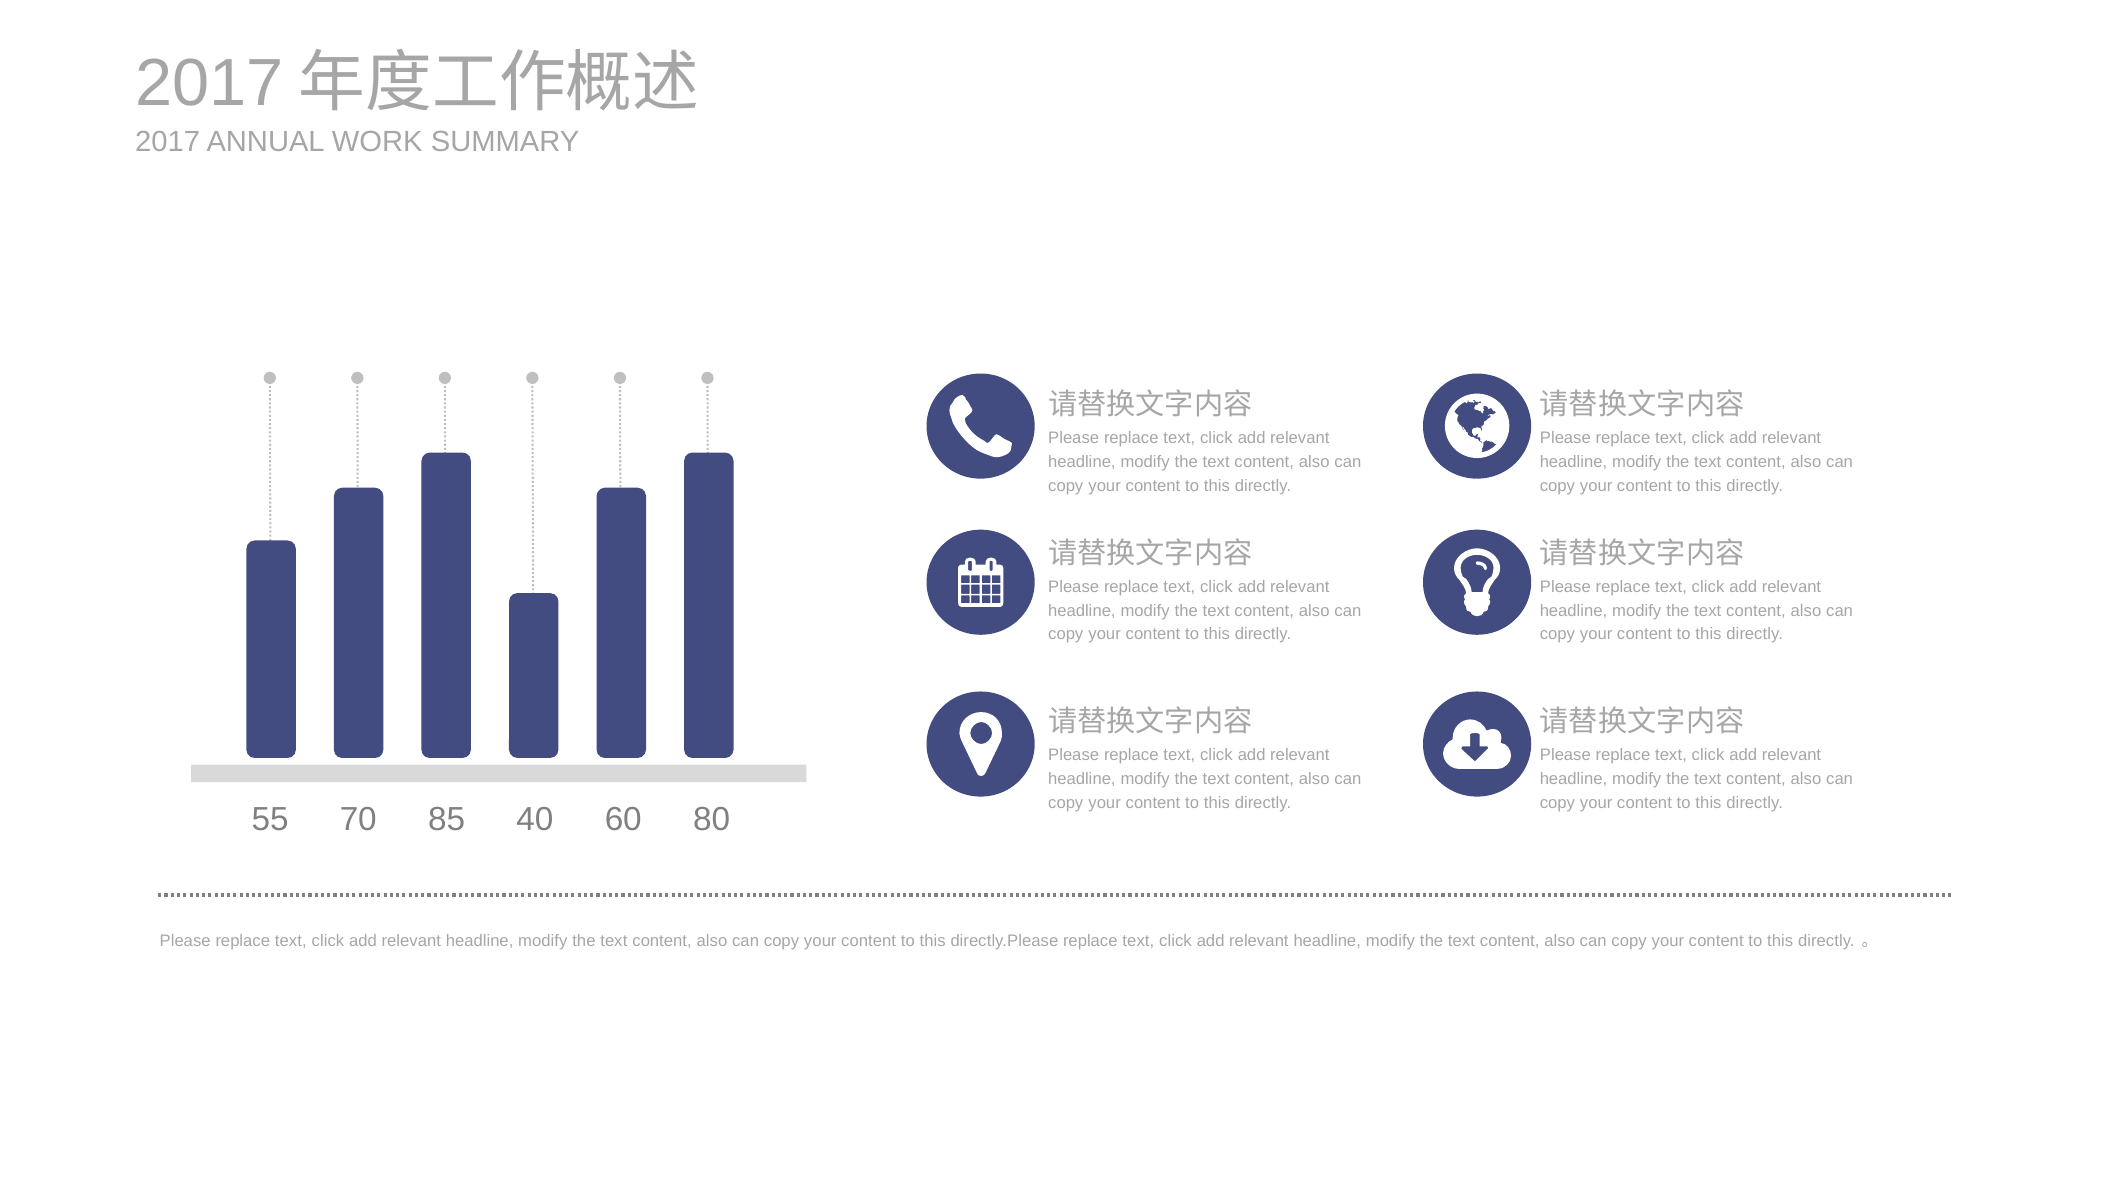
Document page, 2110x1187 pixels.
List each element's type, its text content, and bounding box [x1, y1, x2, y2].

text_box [1048, 527, 1383, 643]
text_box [596, 377, 646, 758]
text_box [1048, 378, 1392, 494]
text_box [1422, 529, 1532, 635]
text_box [1422, 373, 1532, 479]
text_box 55 [251, 789, 289, 837]
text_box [246, 377, 296, 758]
text_box 2017年度工作概述 [135, 38, 783, 119]
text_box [509, 377, 559, 758]
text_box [333, 377, 384, 758]
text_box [926, 529, 1035, 635]
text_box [926, 373, 1035, 479]
text_box 80 [692, 789, 731, 837]
text_box 85 [428, 789, 466, 837]
text_box 60 [604, 789, 642, 837]
text_box [190, 763, 807, 783]
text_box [421, 377, 471, 758]
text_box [1048, 695, 1383, 811]
text_box 40 [516, 789, 554, 837]
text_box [926, 691, 1035, 797]
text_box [1539, 695, 1874, 811]
text_box 2017 ANNUAL WORK SUMMARY [135, 122, 596, 158]
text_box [1539, 527, 1874, 643]
text_box 70 [339, 789, 377, 837]
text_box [1422, 691, 1532, 797]
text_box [1539, 378, 1874, 494]
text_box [684, 377, 734, 758]
text_box Please replace text, click add relevant headline, modify the text content, also can copy your content to this directly.Please replace text, click add relevant headline, modify the text content, also can copy your content to this directly.。 [159, 925, 1950, 950]
